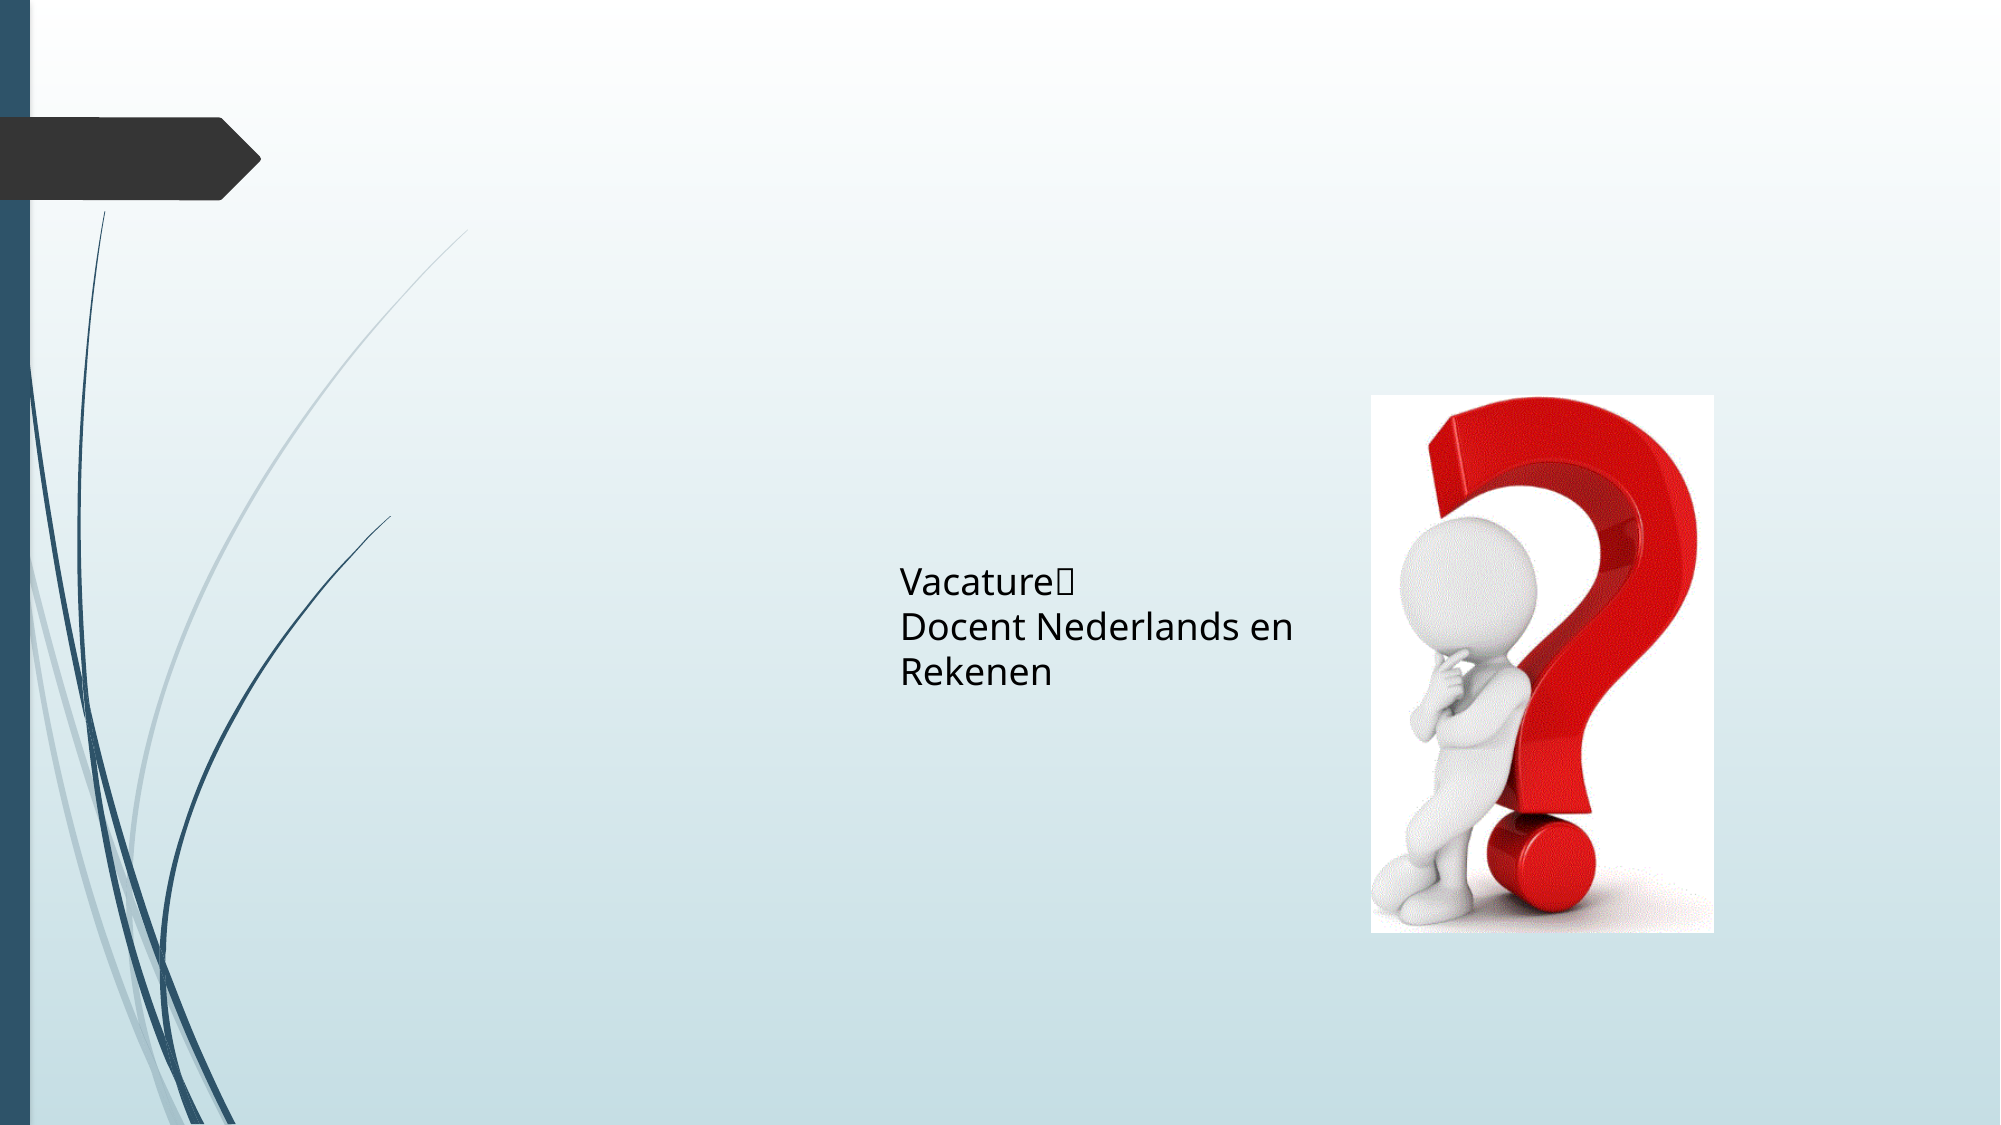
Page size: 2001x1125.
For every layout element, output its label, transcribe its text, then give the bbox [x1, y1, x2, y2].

picture [1371, 395, 1714, 933]
text_box Vacature Docent Nederlands en Rekenen [885, 460, 1329, 701]
